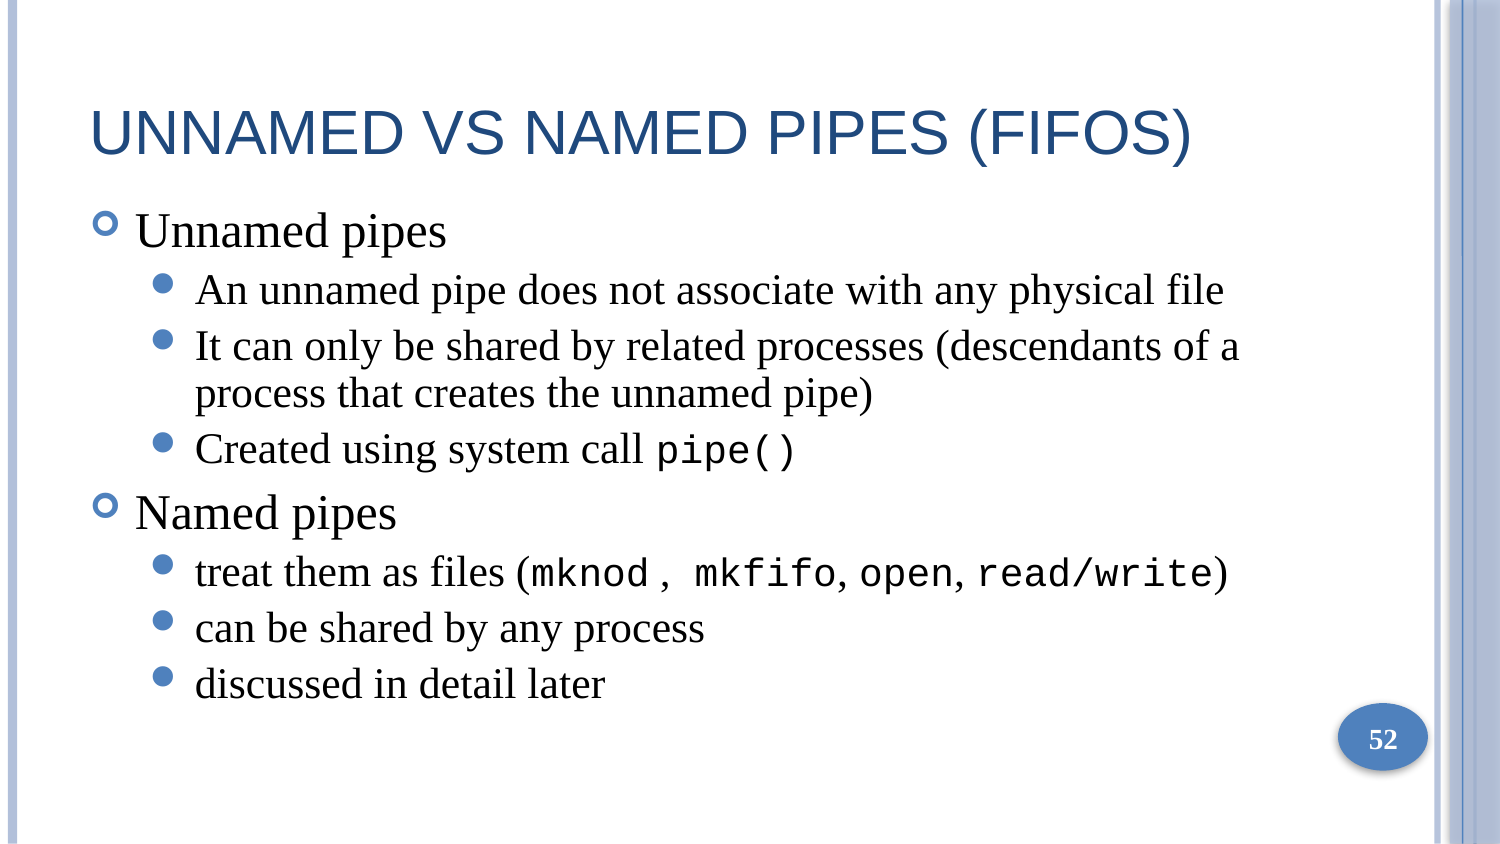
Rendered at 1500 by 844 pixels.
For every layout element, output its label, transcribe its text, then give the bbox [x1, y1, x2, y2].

title Unnamed vs Named Pipes (Fifos) [75, 33, 1300, 175]
list Unnamed pipes An unnamed pipe does not associate with any physical file It can only be shared by related processes (descendants of a process that creates the unnamed pipe) Created using system call pipe() Named pipes treat them as files (mknod , mkfifo, open, read/write) can be shared by any process discussed in detail later [75, 196, 1300, 797]
slide_number 52 [1333, 705, 1434, 770]
